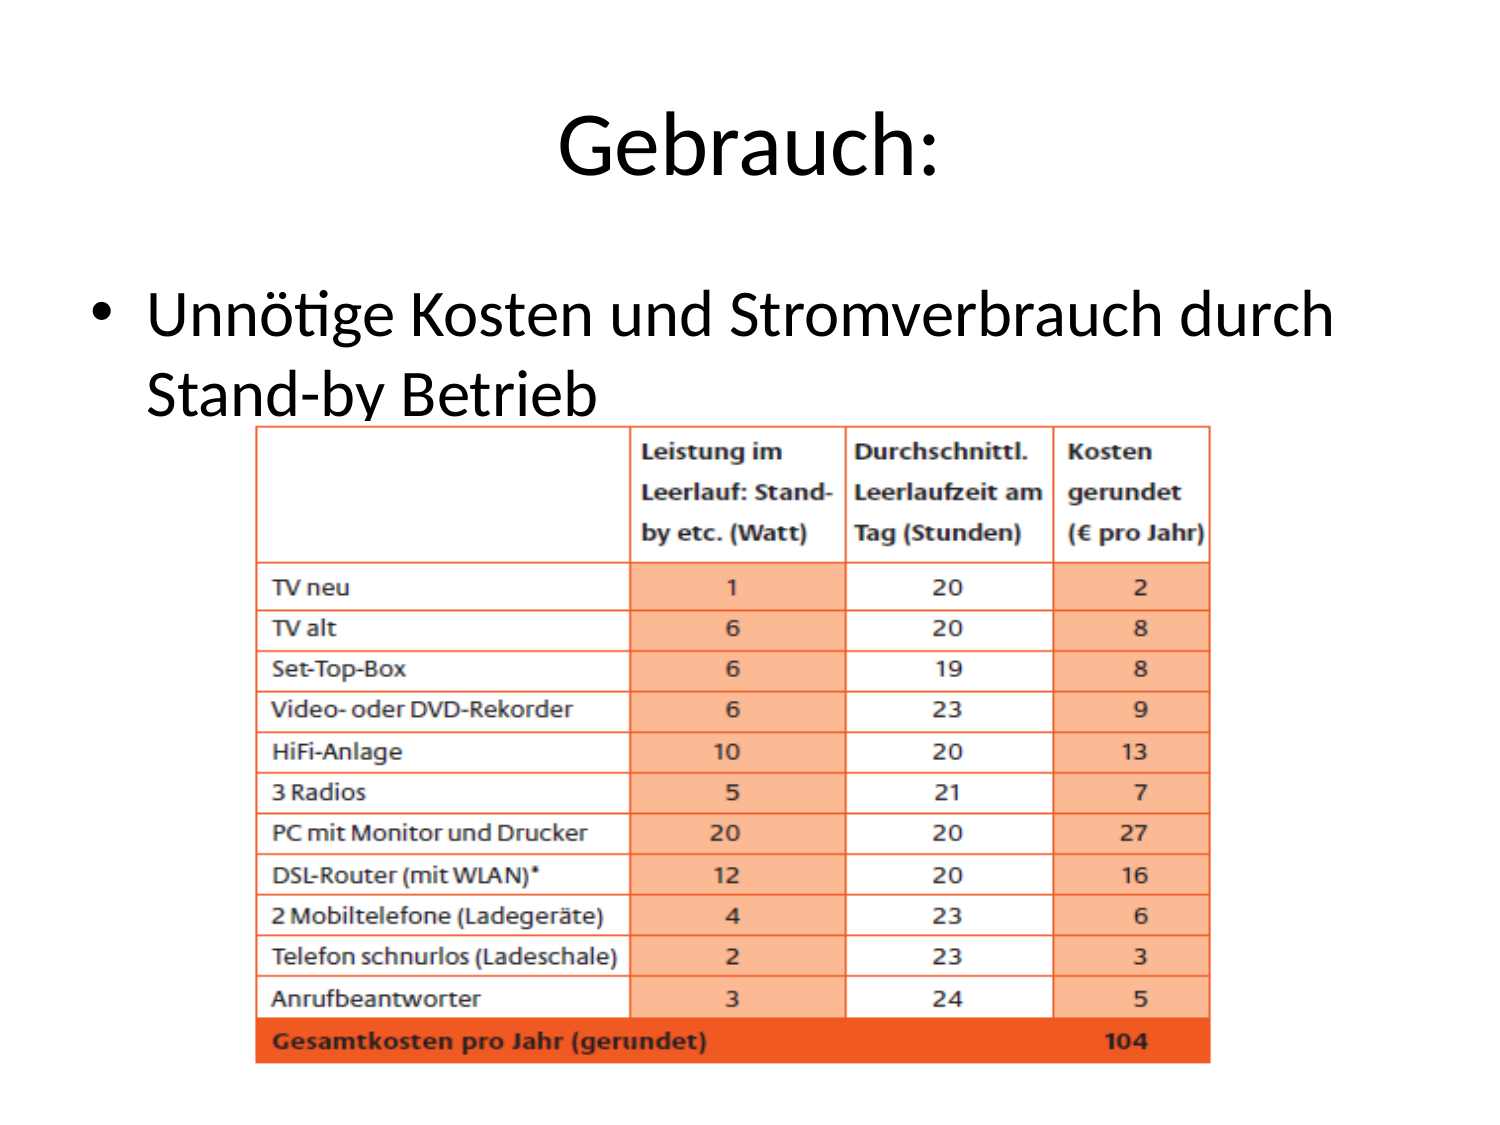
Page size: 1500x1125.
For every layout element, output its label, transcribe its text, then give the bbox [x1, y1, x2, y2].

title Gebrauch: [75, 45, 1425, 233]
picture [245, 421, 1219, 1067]
list Unnötige Kosten und Stromverbrauch durch Stand-by Betrieb [75, 262, 1425, 1005]
